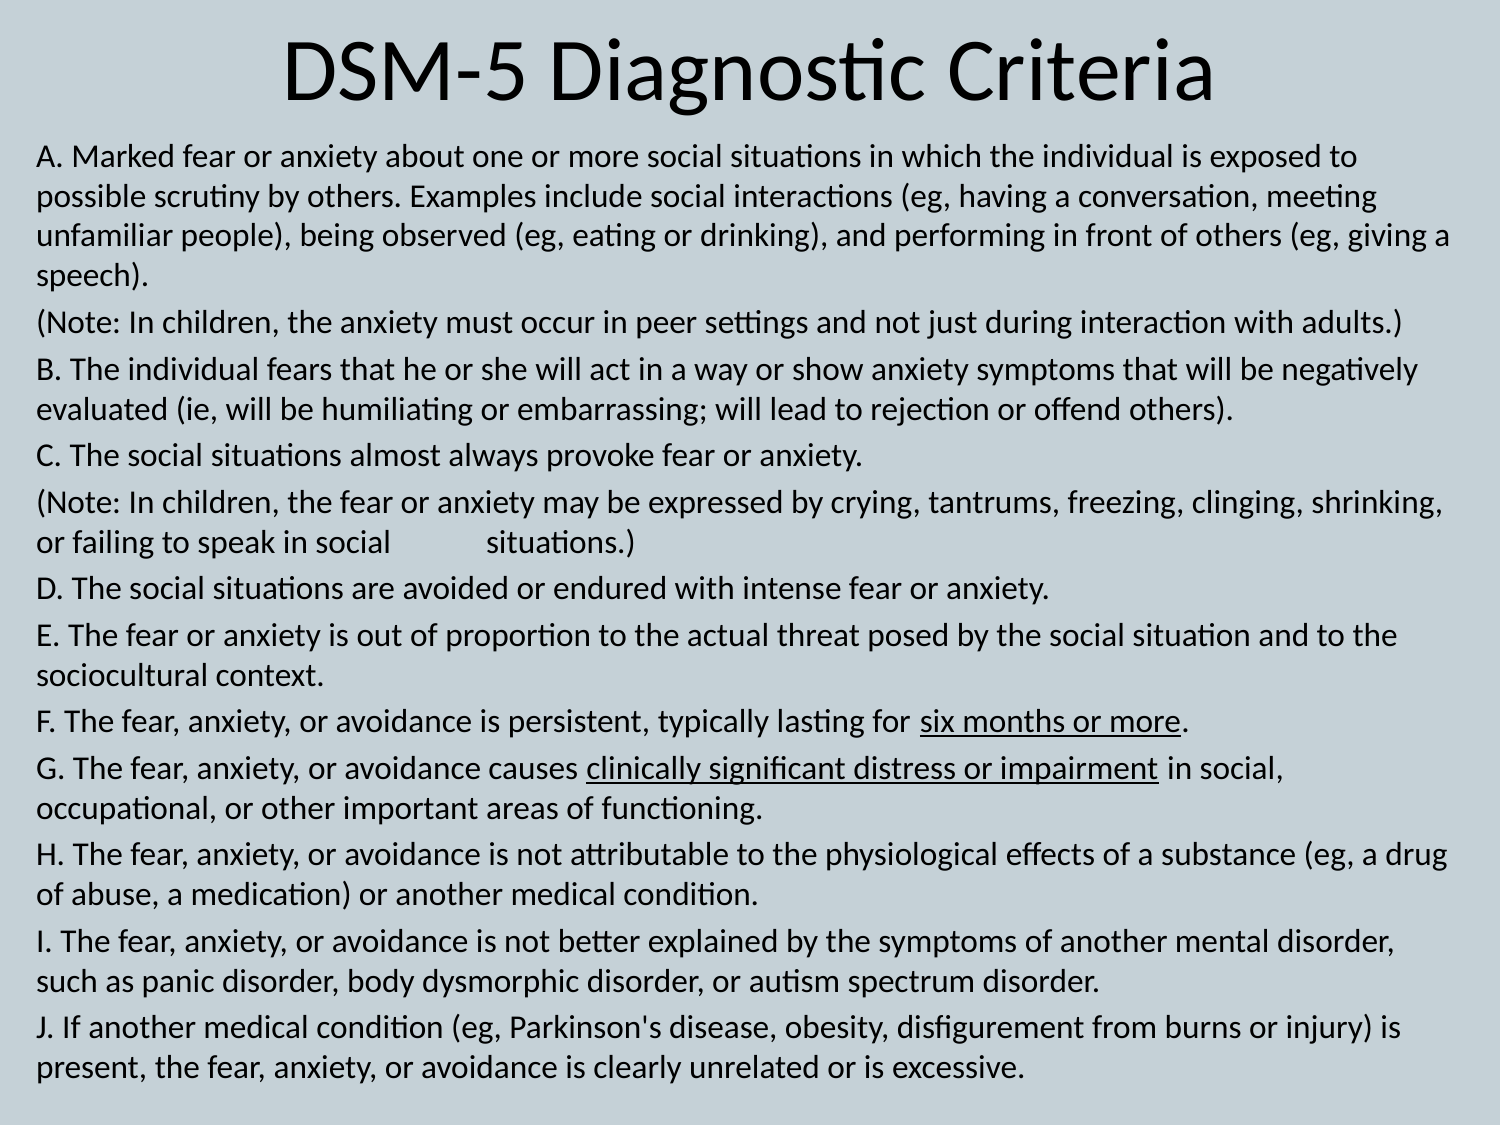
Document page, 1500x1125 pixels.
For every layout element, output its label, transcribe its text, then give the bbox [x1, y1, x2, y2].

list A. Marked fear or anxiety about one or more social situations in which the individual is exposed to possible scrutiny by others. Examples include social interactions (eg, having a conversation, meeting unfamiliar people), being observed (eg, eating or drinking), and performing in front of others (eg, giving a speech). (Note: In children, the anxiety must occur in peer settings and not just during interaction with adults.) B. The individual fears that he or she will act in a way or show anxiety symptoms that will be negatively evaluated (ie, will be humiliating or embarrassing; will lead to rejection or offend others). C. The social situations almost always provoke fear or anxiety. (Note: In children, the fear or anxiety may be expressed by crying, tantrums, freezing, clinging, shrinking, or failing to speak in social situations.) D. The social situations are avoided or endured with intense fear or anxiety. E. The fear or anxiety is out of proportion to the actual threat posed by the social situation and to the sociocultural context. F. The fear, anxiety, or avoidance is persistent, typically lasting for six months or more. G. The fear, anxiety, or avoidance causes clinically significant distress or impairment in social, occupational, or other important areas of functioning. H. The fear, anxiety, or avoidance is not attributable to the physiological effects of a substance (eg, a drug of abuse, a medication) or another medical condition. I. The fear, anxiety, or avoidance is not better explained by the symptoms of another mental disorder, such as panic disorder, body dysmorphic disorder, or autism spectrum disorder. J. If another medical condition (eg, Parkinson's disease, obesity, disfigurement from burns or injury) is present, the fear, anxiety, or avoidance is clearly unrelated or is excessive. [21, 126, 1472, 1074]
title DSM-5 Diagnostic Criteria [75, 2, 1425, 126]
